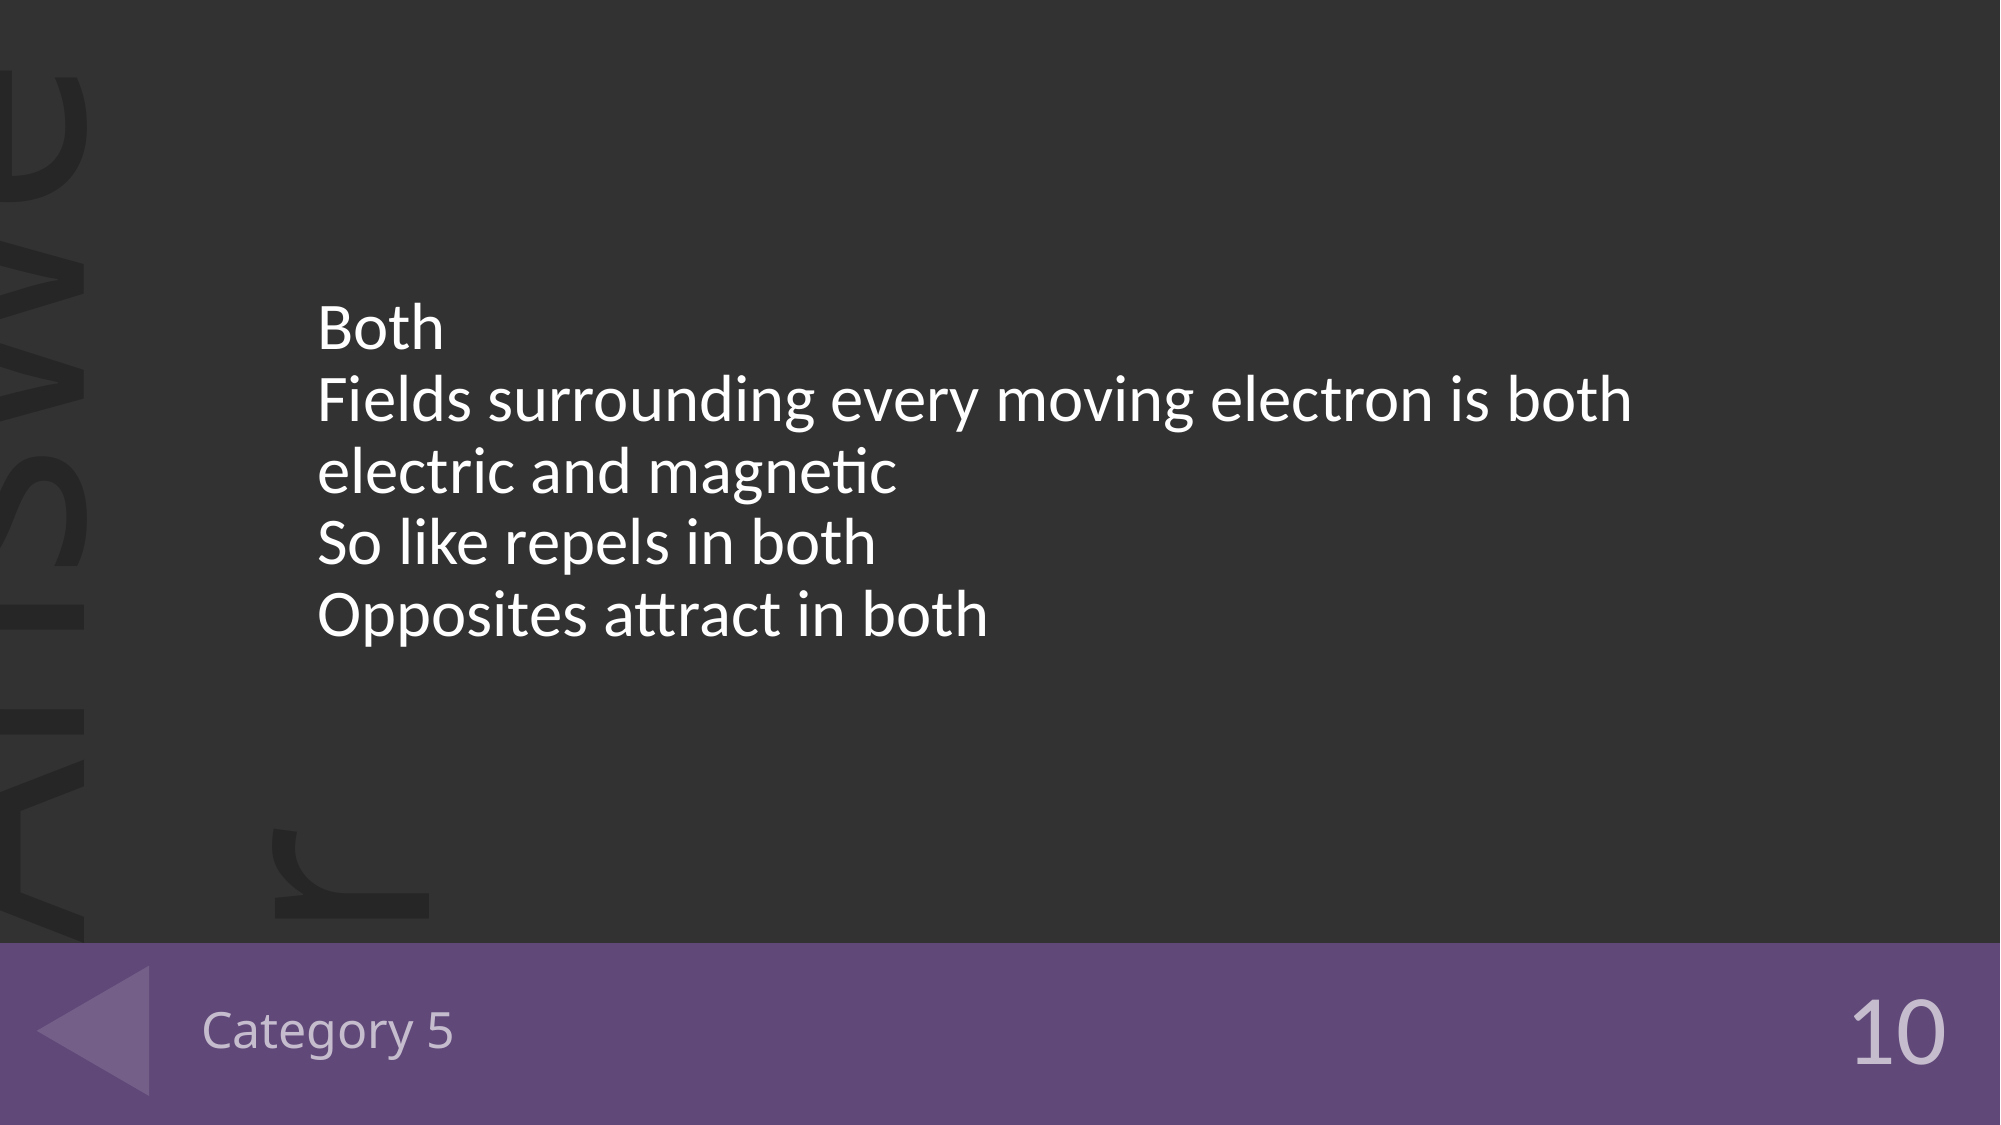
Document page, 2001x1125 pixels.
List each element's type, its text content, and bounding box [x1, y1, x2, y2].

list 10 [1494, 967, 1963, 1097]
title Category 5 [185, 967, 1494, 1097]
list Both Fields surrounding every moving electron is both electric and magnetic So like repels in both Opposites attract in both [302, 307, 1760, 636]
